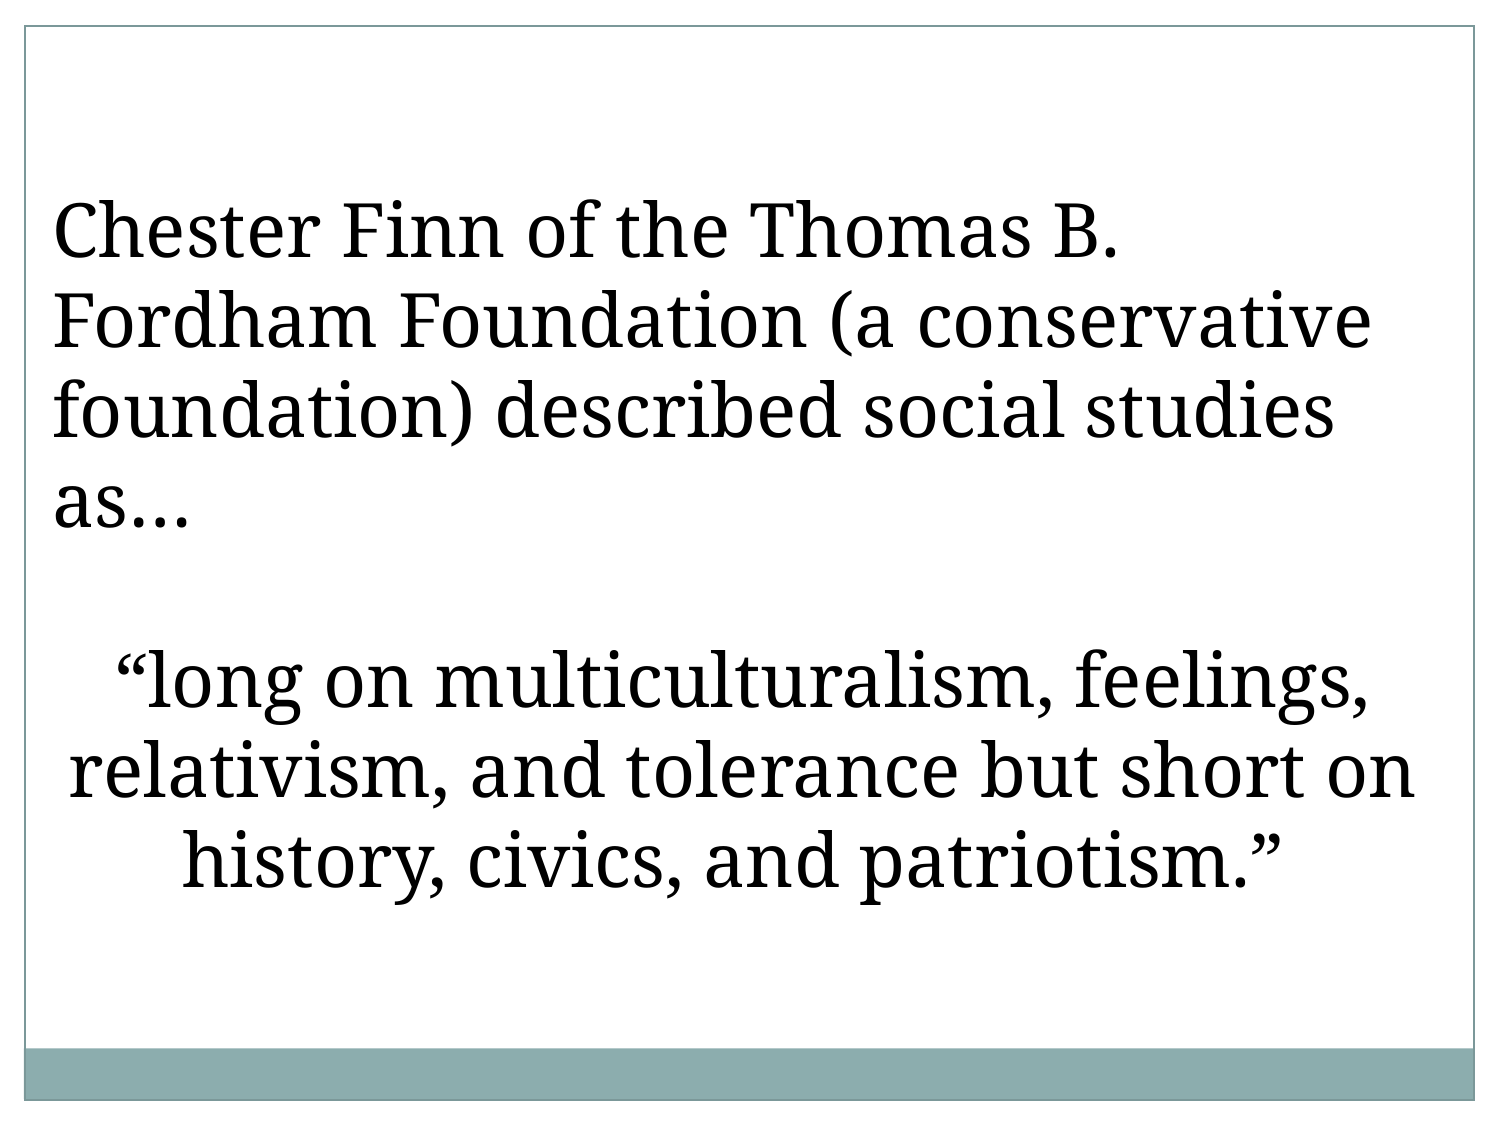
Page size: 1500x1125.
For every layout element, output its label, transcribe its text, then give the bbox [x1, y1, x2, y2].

text_box Chester Finn of the Thomas B. Fordham Foundation (a conservative foundation) described social studies as… “long on multiculturalism, feelings, relativism, and tolerance but short on history, civics, and patriotism.” [37, 174, 1450, 910]
